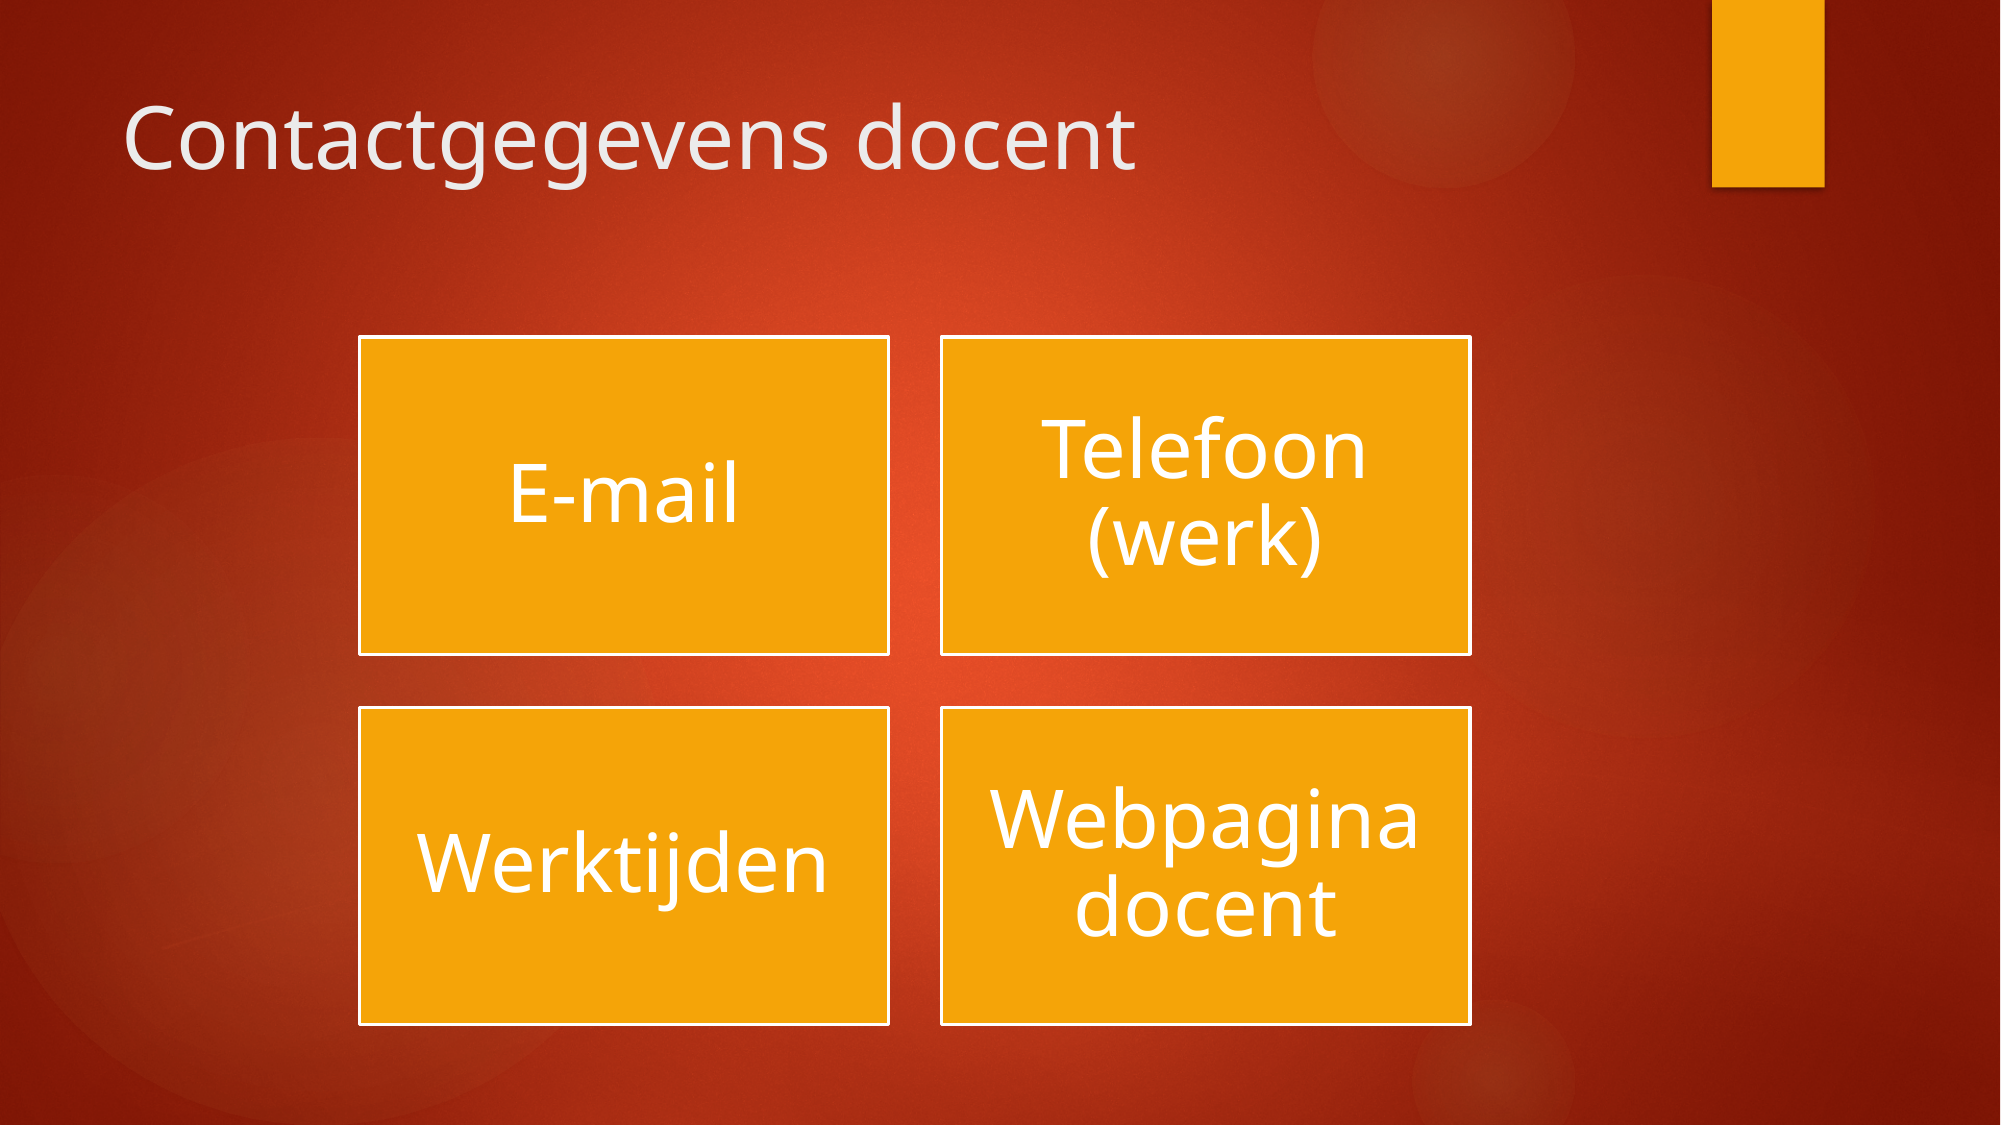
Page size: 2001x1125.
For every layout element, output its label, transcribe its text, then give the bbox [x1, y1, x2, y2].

title Contactgegevens docent [106, 74, 1649, 304]
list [180, 336, 1649, 1026]
